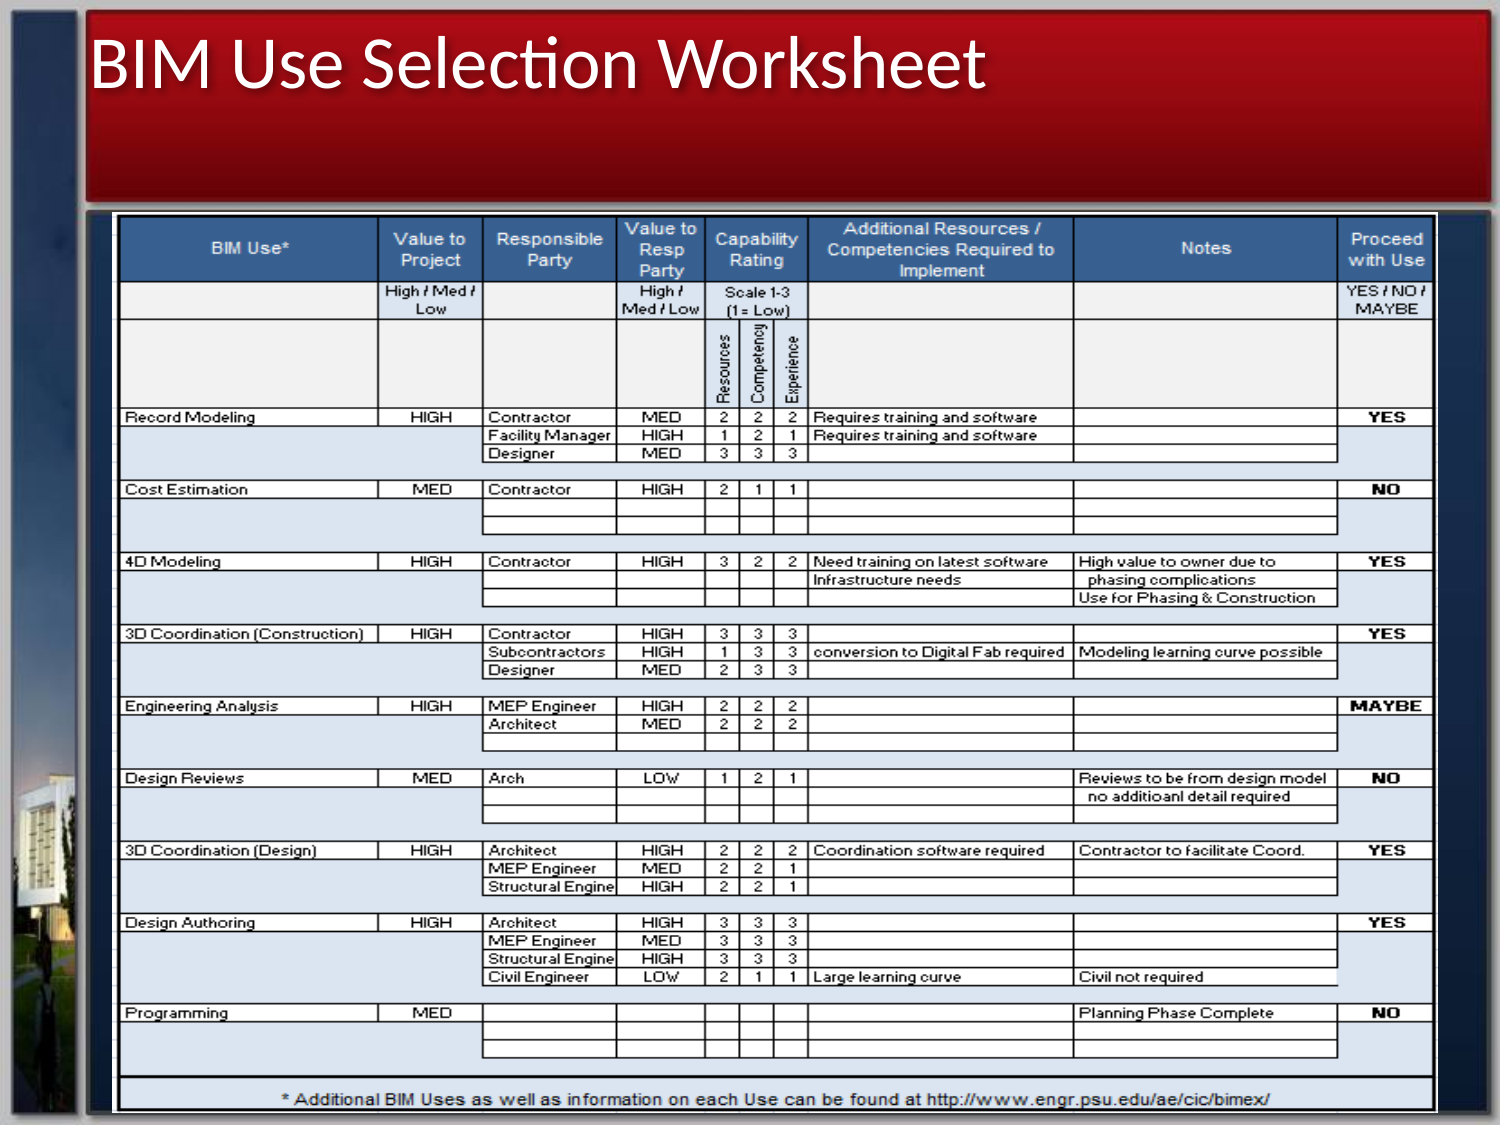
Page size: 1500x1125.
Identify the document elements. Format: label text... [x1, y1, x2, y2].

text_box BIM Use Selection Worksheet [74, 6, 1500, 112]
picture [0, 0, 1500, 1125]
